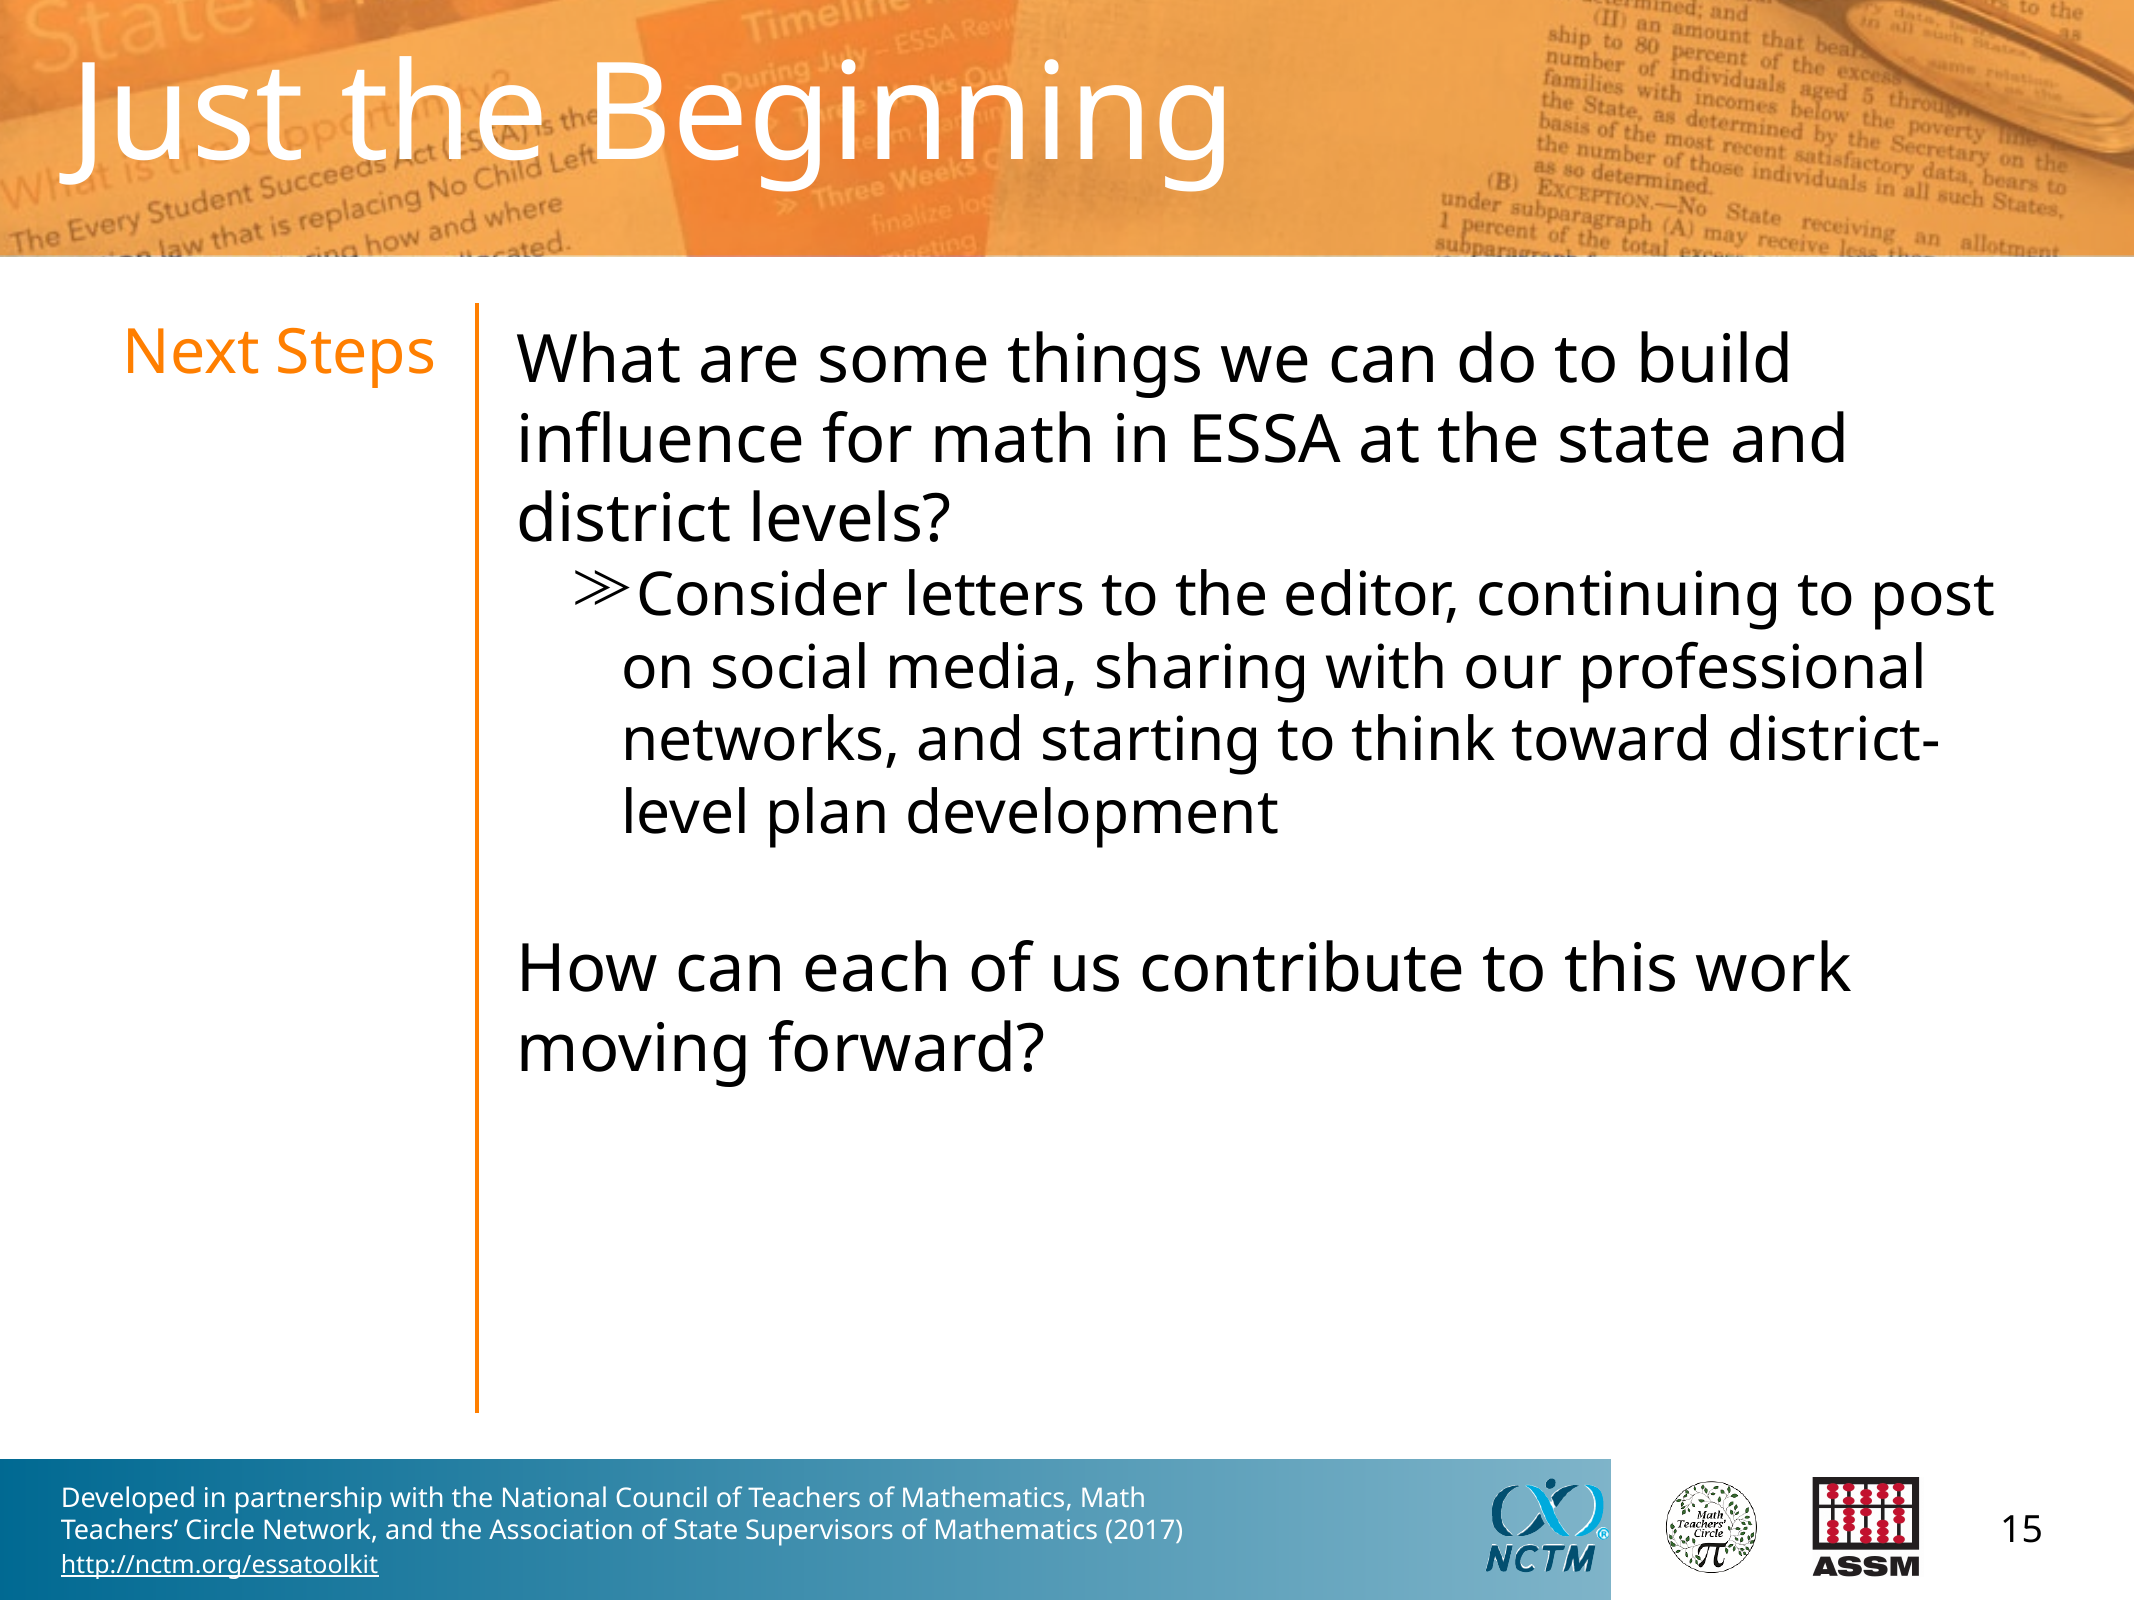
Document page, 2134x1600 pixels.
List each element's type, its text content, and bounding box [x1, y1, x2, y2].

slide_number 15 [1969, 1495, 2075, 1560]
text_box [1485, 1477, 1925, 1577]
text_box Next Steps [31, 302, 445, 877]
text_box What are some things we can do to build influence for math in ESSA at the state and district levels? Consider letters to the editor, continuing to post on social media, sharing with our professional networks, and starting to think toward district-level plan development How can each of us contribute to this work moving forward? [508, 307, 2068, 1418]
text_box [0, 1459, 1612, 1600]
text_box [0, 0, 2134, 257]
